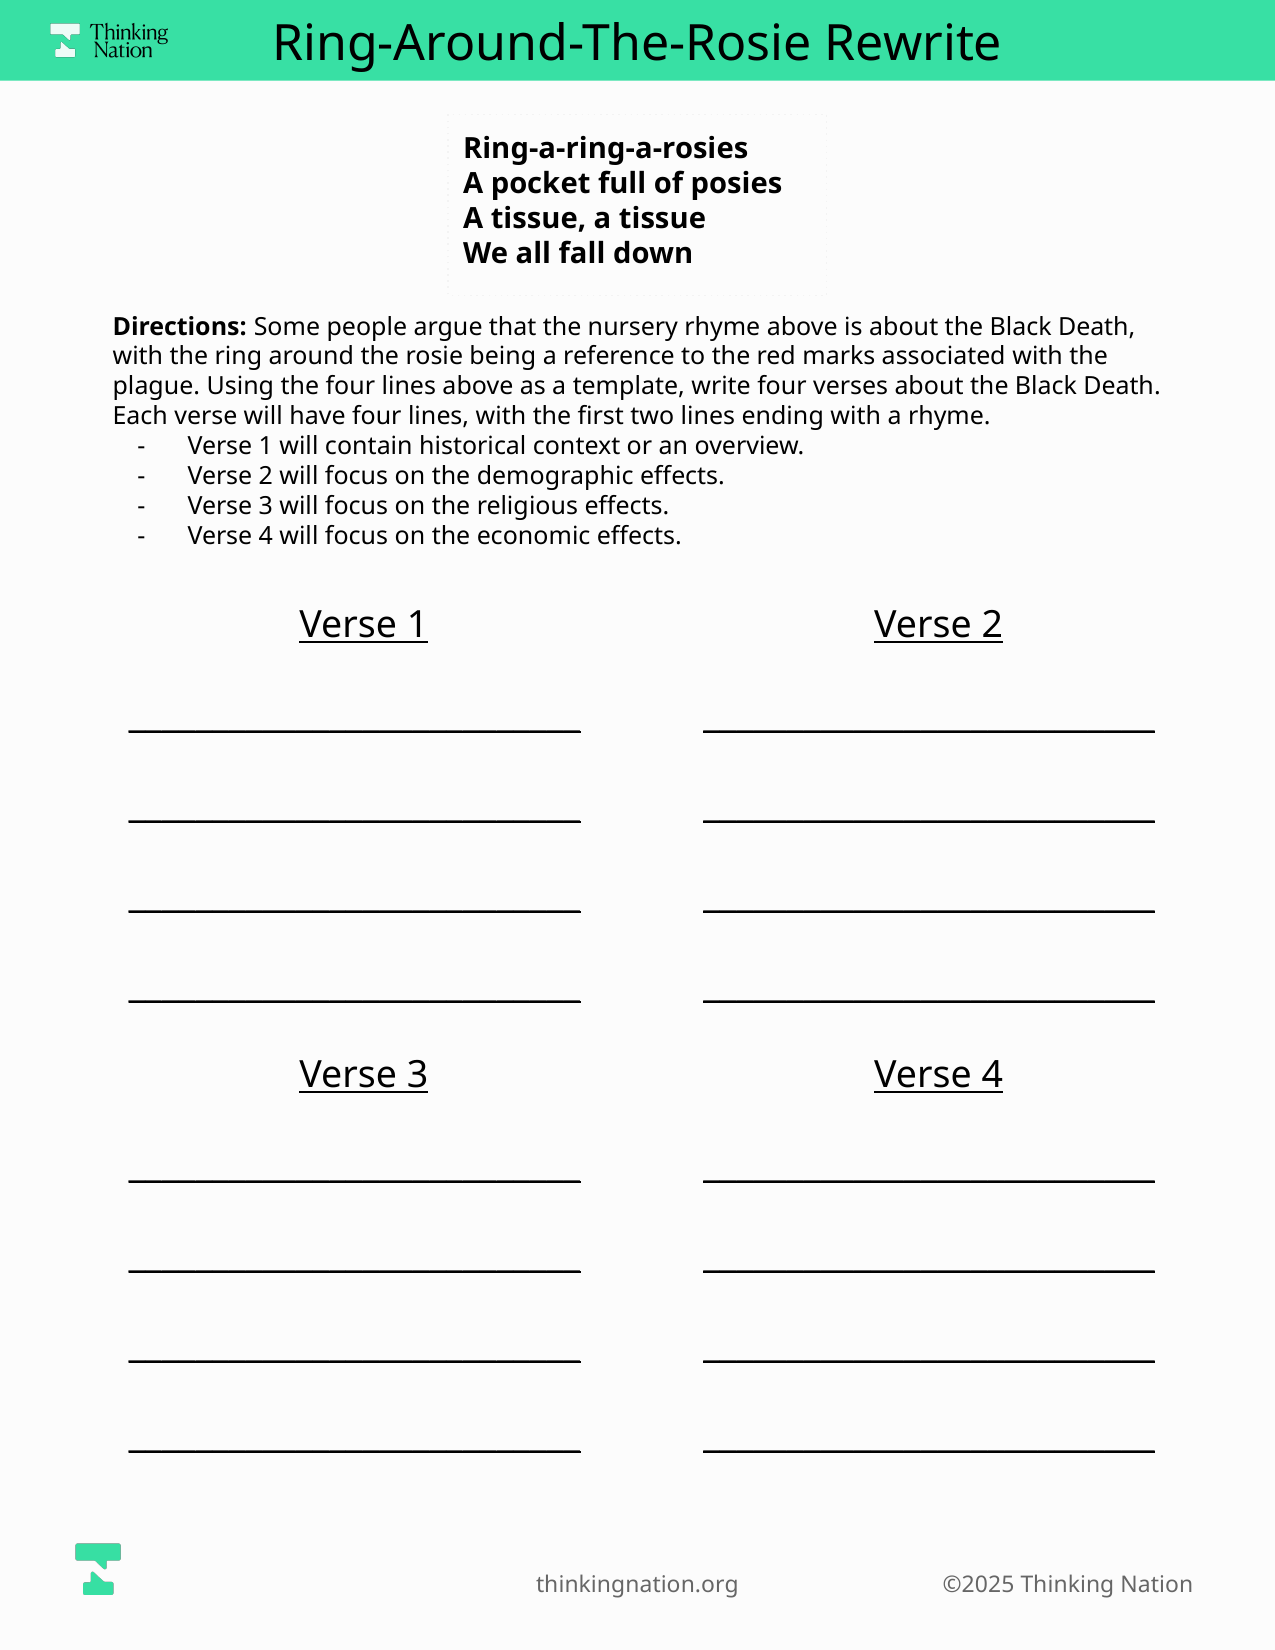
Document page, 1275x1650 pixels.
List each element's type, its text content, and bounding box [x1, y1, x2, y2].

text_box Verse 2 ___________________________ ___________________________ ___________________________ ___________________________ [688, 584, 1189, 1034]
text_box Ring-Around-The-Rosie Rewrite [0, 0, 1275, 81]
text_box [456, 1534, 1275, 1613]
picture [62, 1533, 134, 1605]
text_box Ring-a-ring-a-rosies A pocket full of posies A tissue, a tissue We all fall down [448, 114, 827, 296]
text_box Directions: Some people argue that the nursery rhyme above is about the Black Death, with the ring around the rosie being a reference to the red marks associated with the plague. Using the four lines above as a template, write four verses about the Black Death. Each verse will have four lines, with the first two lines ending with a rhyme. Verse 1 will contain historical context or an overview. Verse 2 will focus on the demographic effects. Verse 3 will focus on the religious effects. Verse 4 will focus on the economic effects. [97, 294, 1178, 565]
picture [36, 12, 172, 69]
text_box Verse 4 ___________________________ ___________________________ ___________________________ ___________________________ [688, 1034, 1189, 1515]
text_box Verse 1 ___________________________ ___________________________ ___________________________ ___________________________ [113, 584, 615, 1034]
text_box Verse 3 ___________________________ ___________________________ ___________________________ ___________________________ [113, 1034, 615, 1515]
